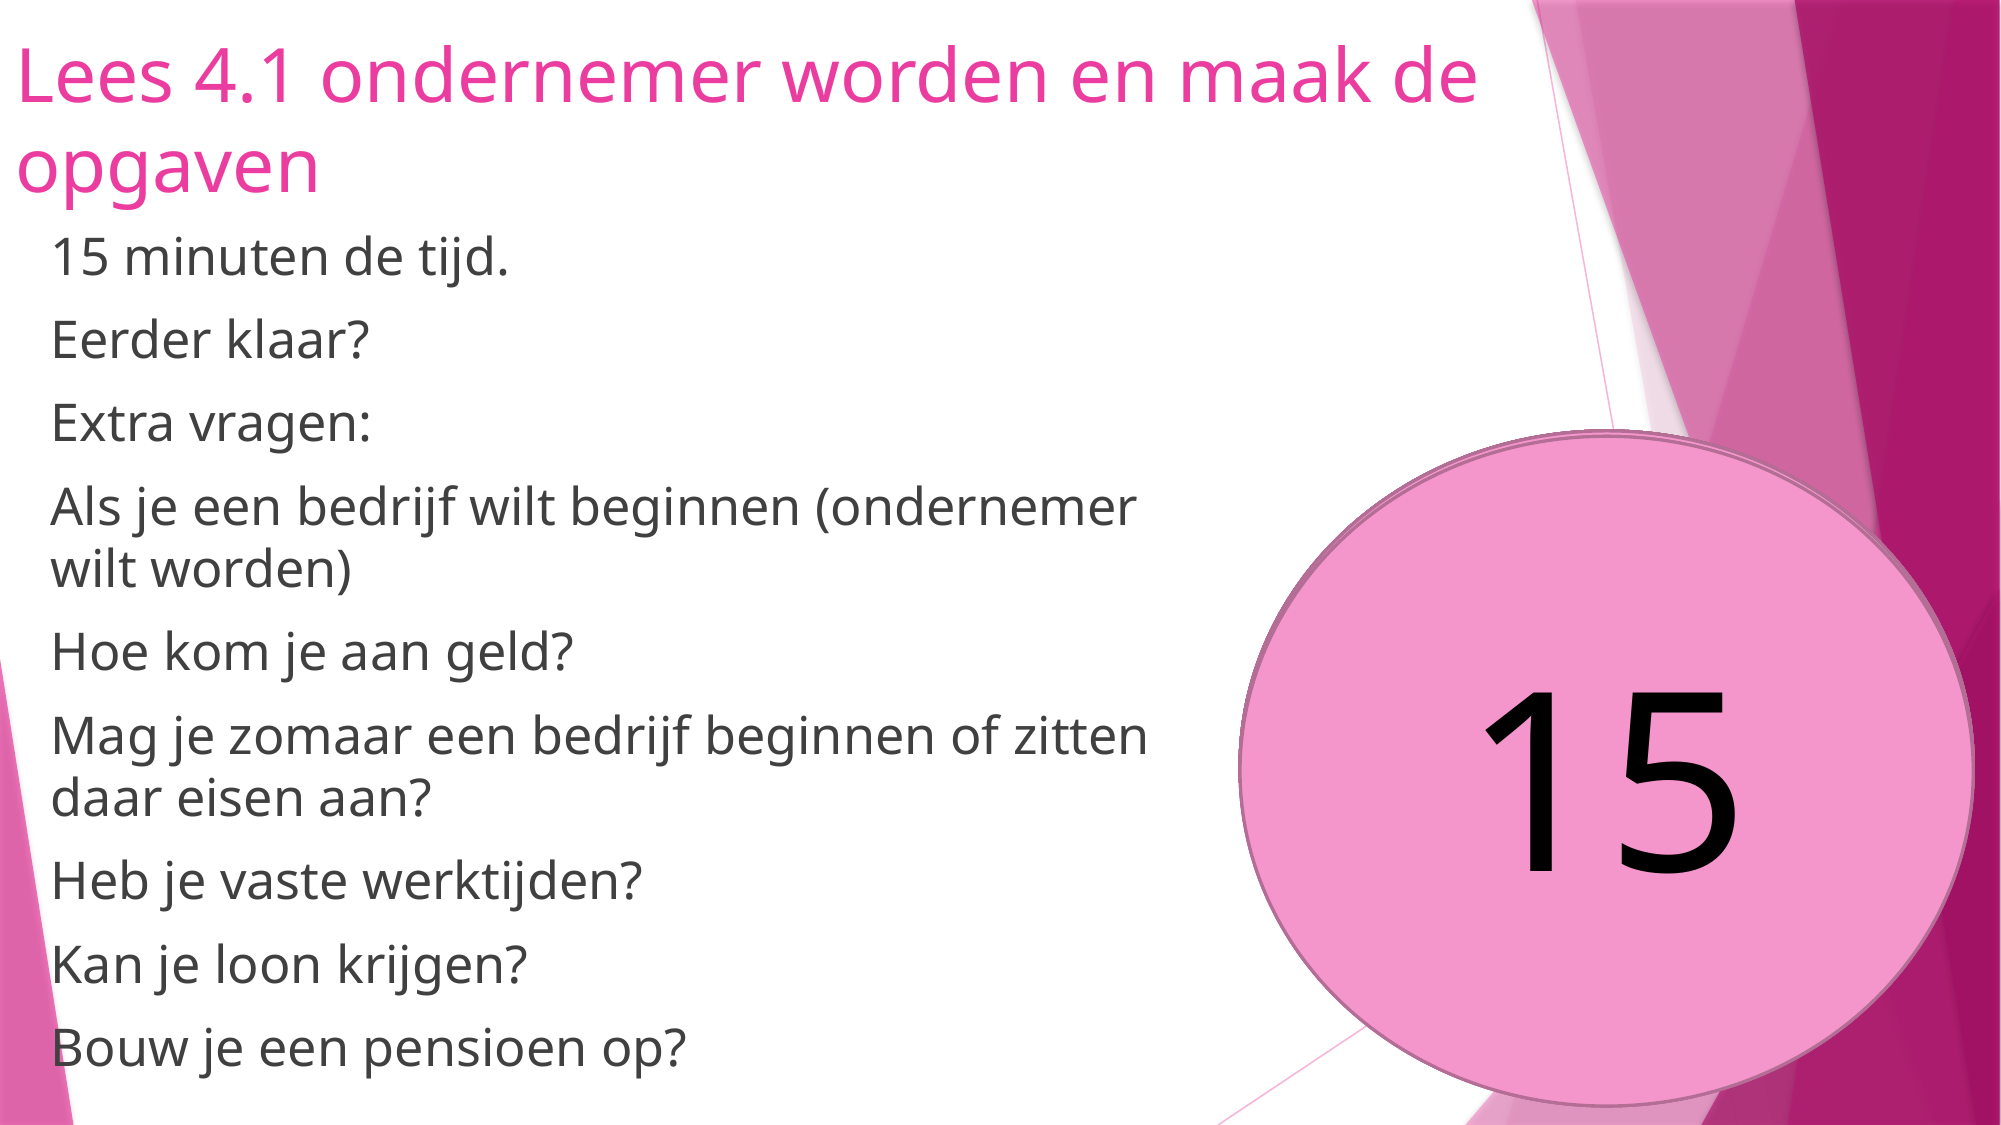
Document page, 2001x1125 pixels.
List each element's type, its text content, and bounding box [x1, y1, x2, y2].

title Lees 4.1 ondernemer worden en maak de opgaven [0, 19, 1548, 317]
text_box 13 [1242, 429, 1972, 723]
text_box 15 [1238, 434, 1975, 1108]
list 15 minuten de tijd. Eerder klaar? Extra vragen: Als je een bedrijf wilt beginnen (ondernemer wilt worden) Hoe kom je aan geld? Mag je zomaar een bedrijf beginnen of zitten daar eisen aan? Heb je vaste werktijden? Kan je loon krijgen? Bouw je een pensioen op? [35, 215, 1241, 1109]
